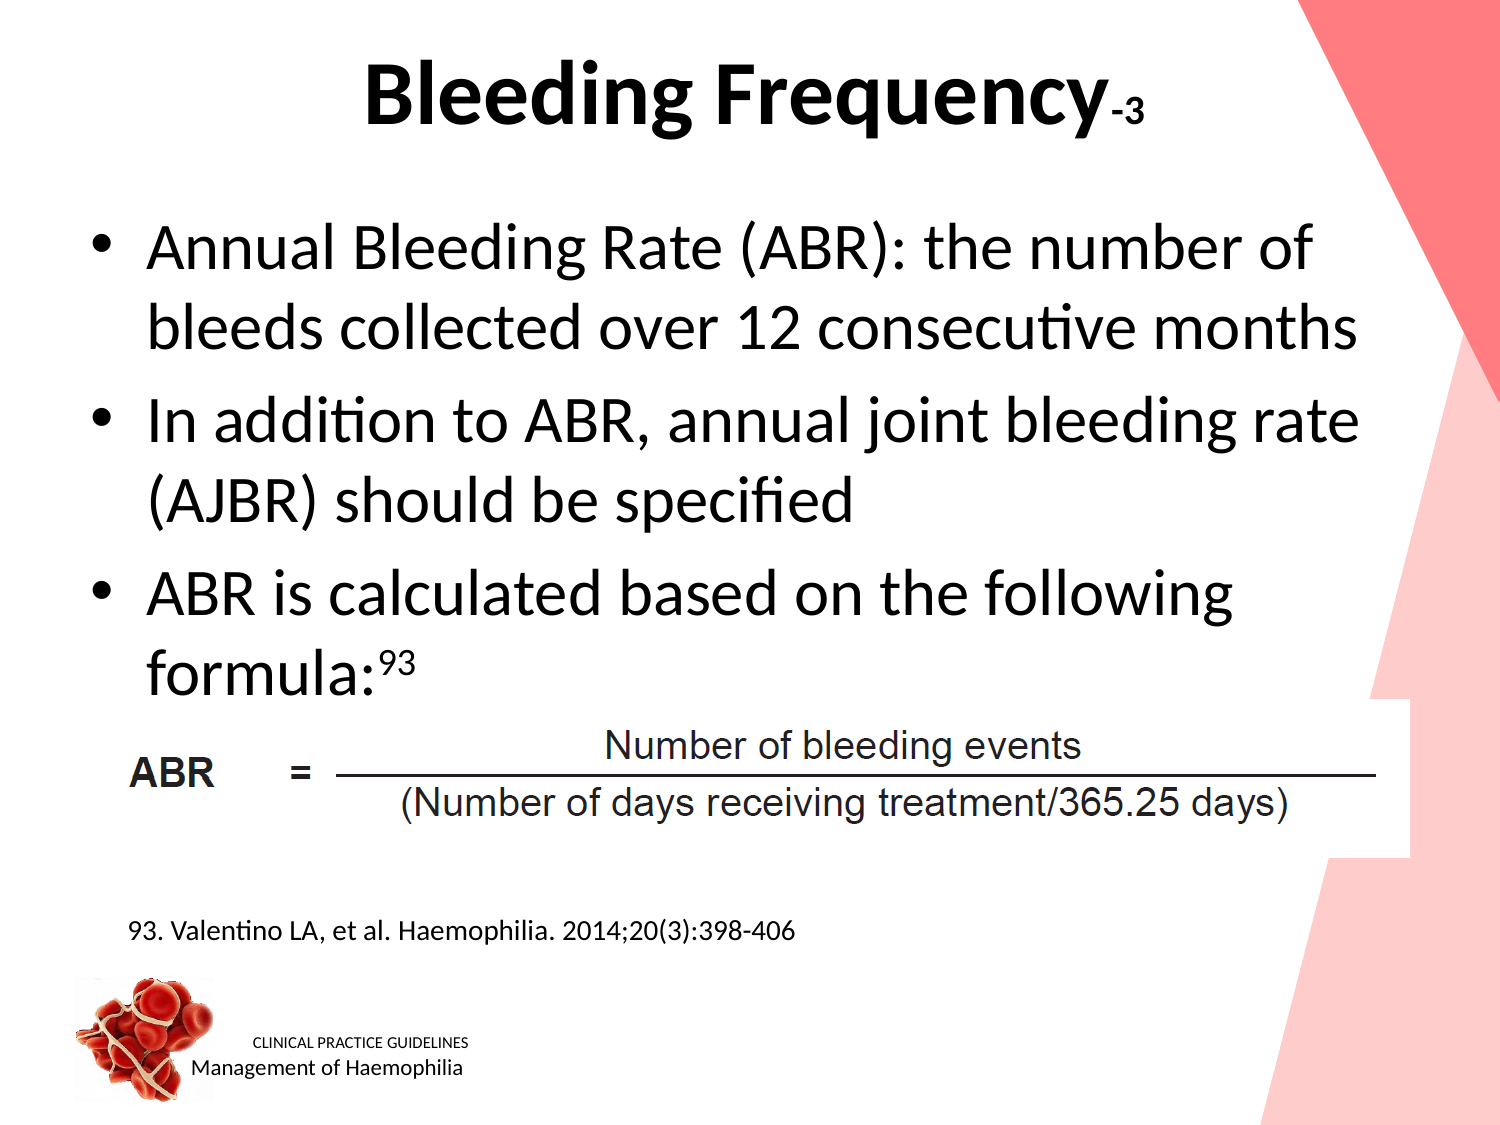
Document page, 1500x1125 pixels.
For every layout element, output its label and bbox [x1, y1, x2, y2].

picture [89, 699, 1411, 858]
text_box [74, 0, 1500, 1125]
